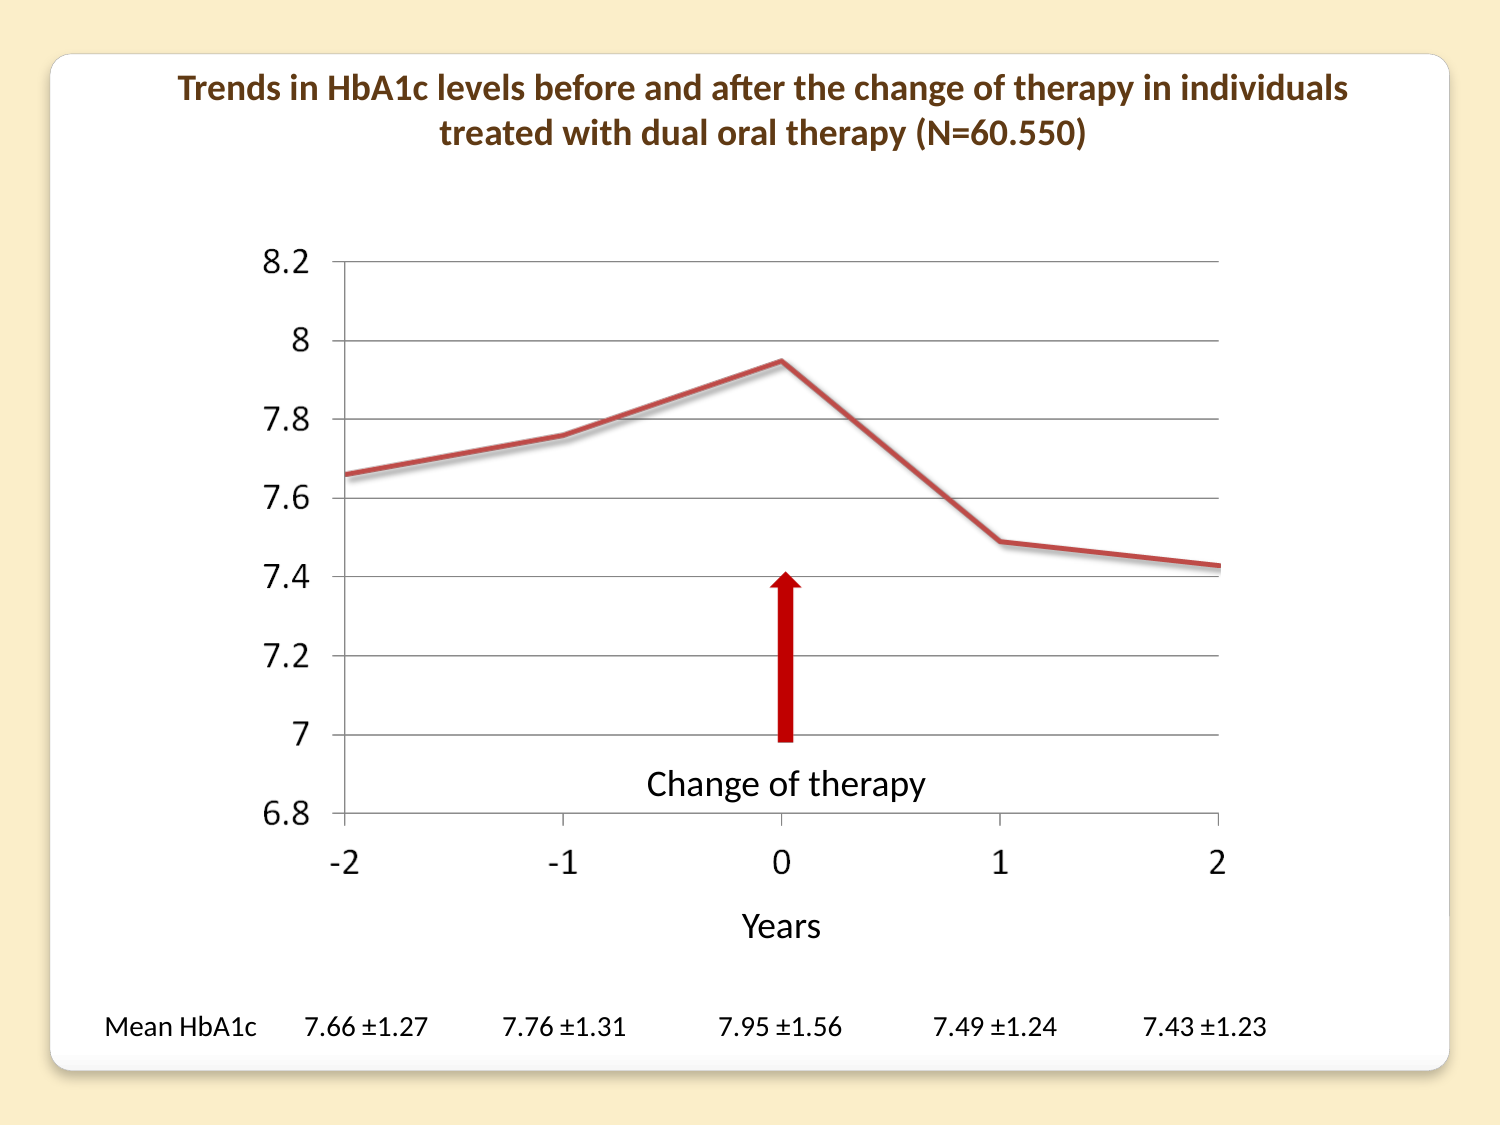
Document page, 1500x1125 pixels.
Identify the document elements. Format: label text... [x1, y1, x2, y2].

text_box Trends in HbA1c levels before and after the change of therapy in individuals treated with dual oral therapy (N=60.550) [108, 55, 1420, 161]
text_box 7.95 ±1.56 [696, 999, 898, 1085]
text_box 7.43 ±1.23 [1127, 999, 1317, 1050]
text_box 7.49 ±1.24 [918, 999, 1108, 1050]
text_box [241, 220, 1259, 905]
text_box Mean HbA1c [89, 999, 273, 1050]
text_box Years [727, 917, 837, 953]
text_box 7.66 ±1.27 [289, 999, 467, 1050]
text_box 7.76 ±1.31 [487, 999, 677, 1050]
